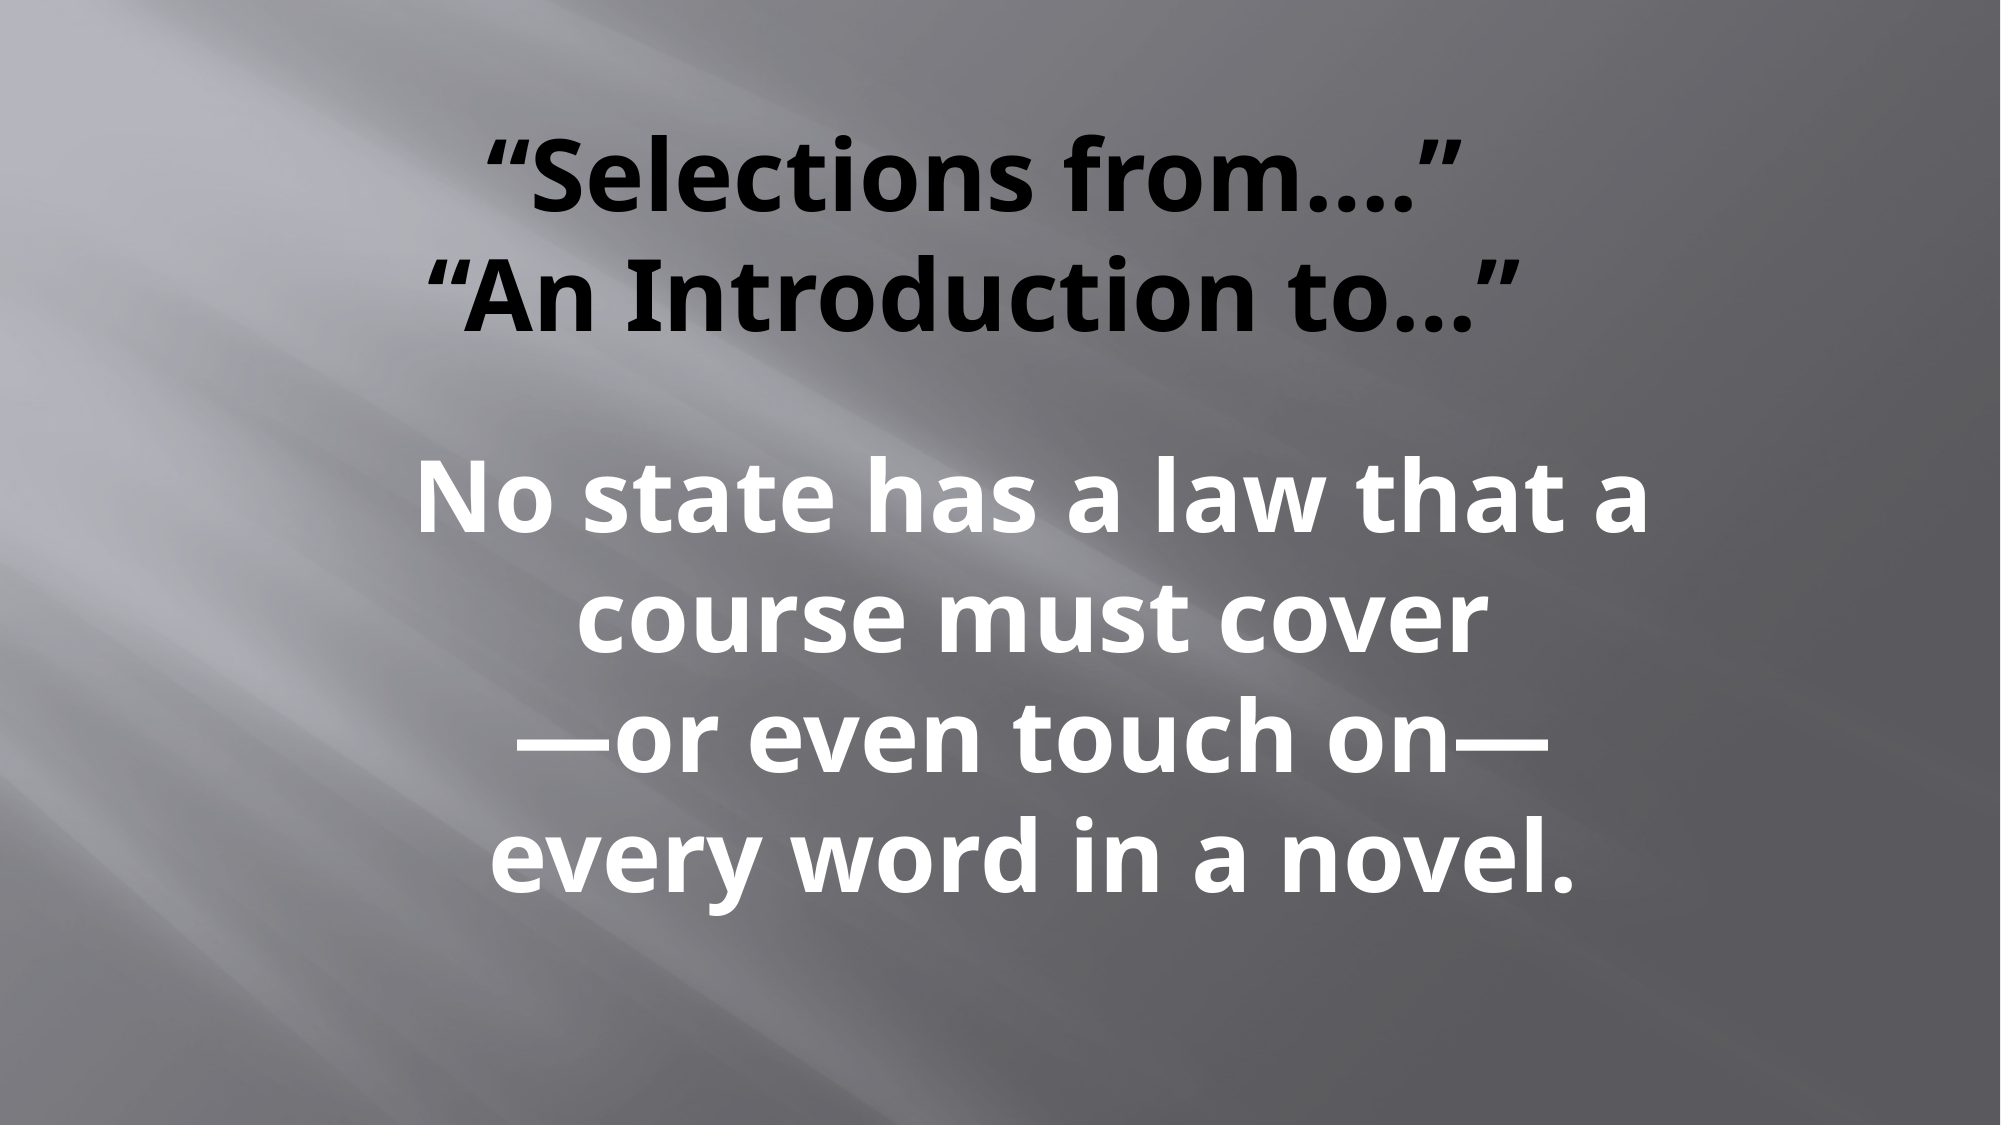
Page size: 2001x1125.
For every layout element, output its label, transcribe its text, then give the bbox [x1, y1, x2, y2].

list No state has a law that a course must cover —or even touch on— every word in a novel. [324, 425, 1675, 1038]
title “Selections from….” “An Introduction to…” [300, 137, 1650, 325]
